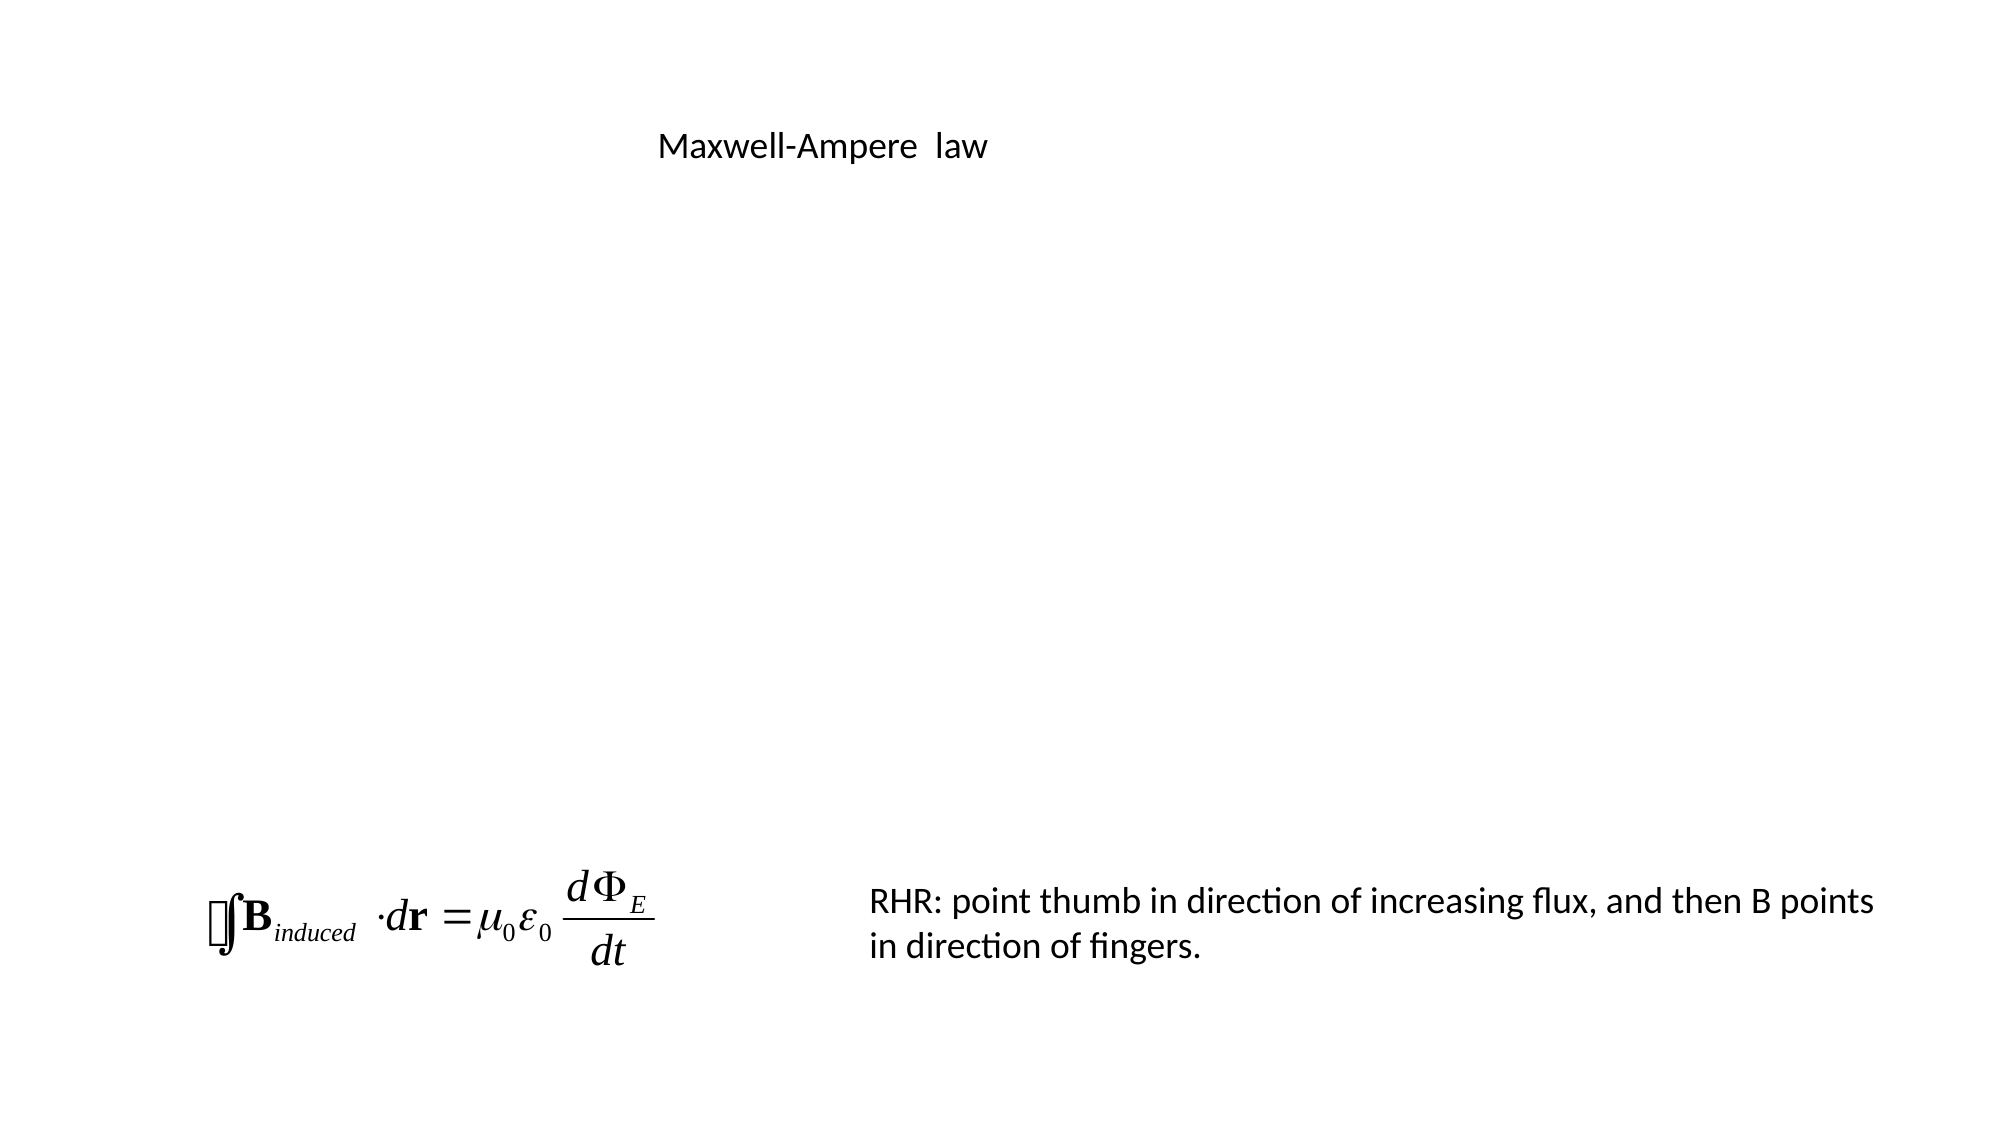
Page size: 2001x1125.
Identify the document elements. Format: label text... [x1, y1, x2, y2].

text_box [200, 858, 663, 976]
text_box RHR: point thumb in direction of increasing flux, and then B points in direction of fingers. [854, 868, 1891, 974]
text_box Maxwell-Ampere law [642, 114, 1004, 174]
